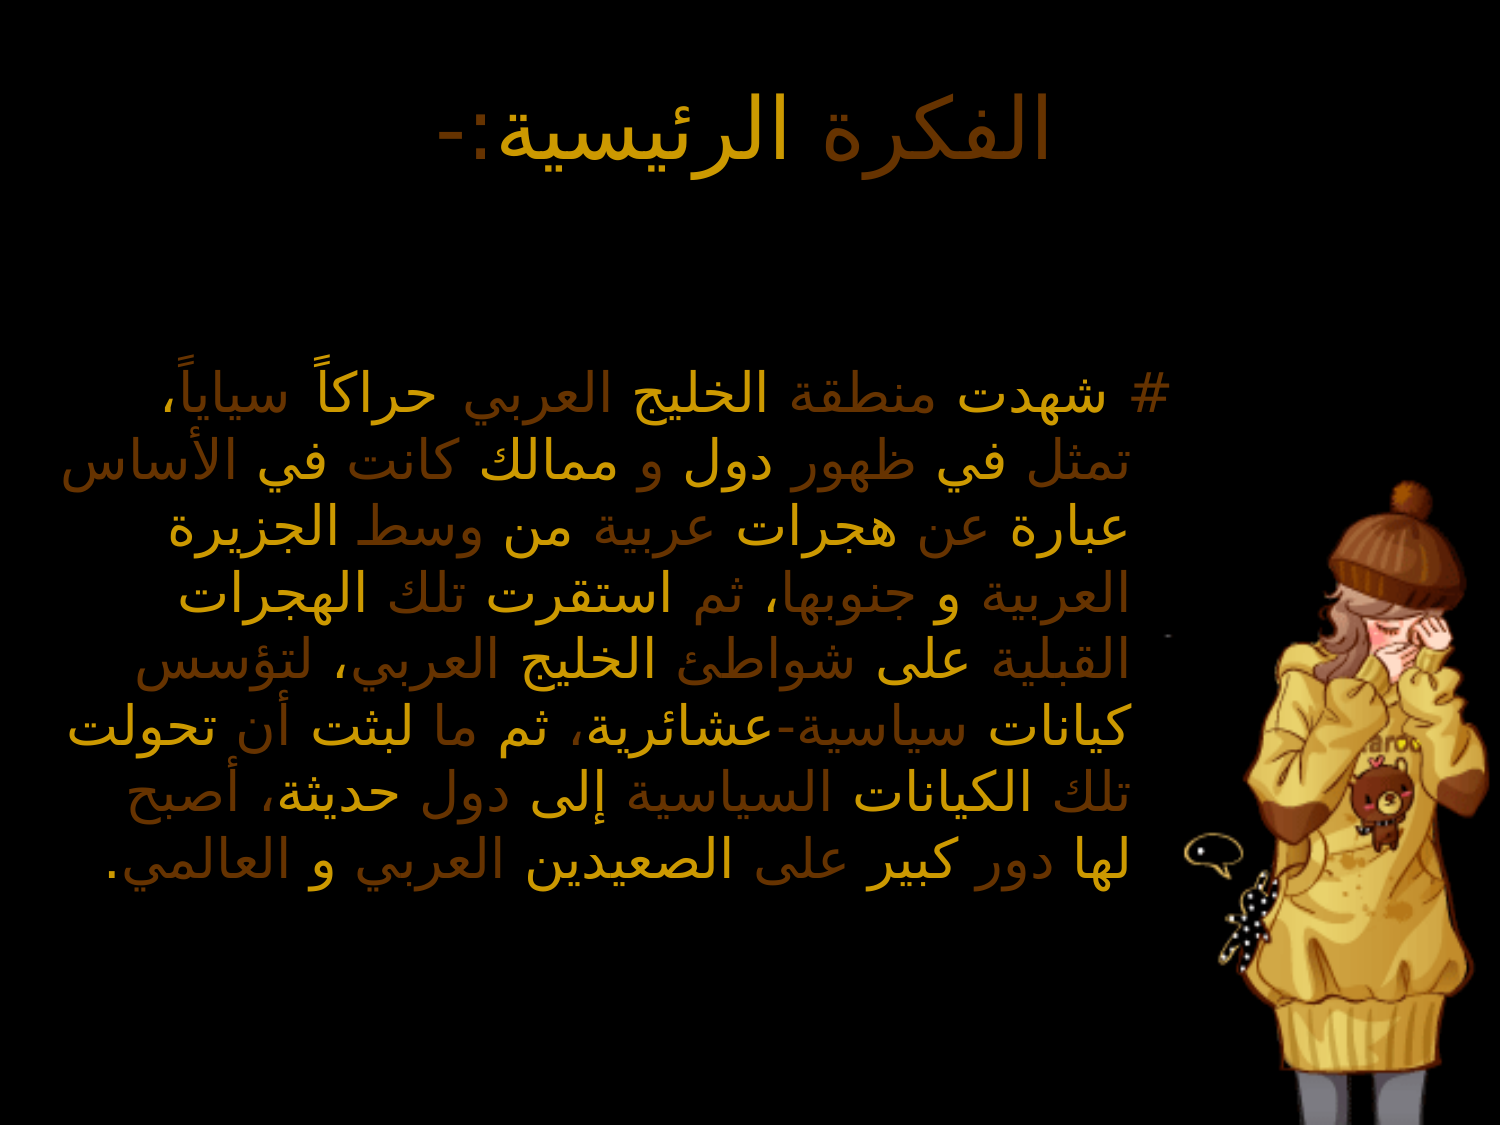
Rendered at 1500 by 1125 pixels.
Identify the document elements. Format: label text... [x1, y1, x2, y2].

picture [0, 0, 1500, 1125]
list # شهدت منطقة الخليج العربي حراكاً سياياً، تمثل في ظهور دول و ممالك كانت في الأساس عبارة عن هجرات عربية من وسط الجزيرة العربية و جنوبها، ثم استقرت تلك الهجرات القبلية على شواطئ الخليج العربي، لتؤسس كيانات سياسية-عشائرية، ثم ما لبثت أن تحولت تلك الكيانات السياسية إلى دول حديثة، أصبح لها دور كبير على الصعيدين العربي و العالمي. [41, 349, 1189, 953]
title الفكرة الرئيسية:- [419, 30, 1071, 219]
